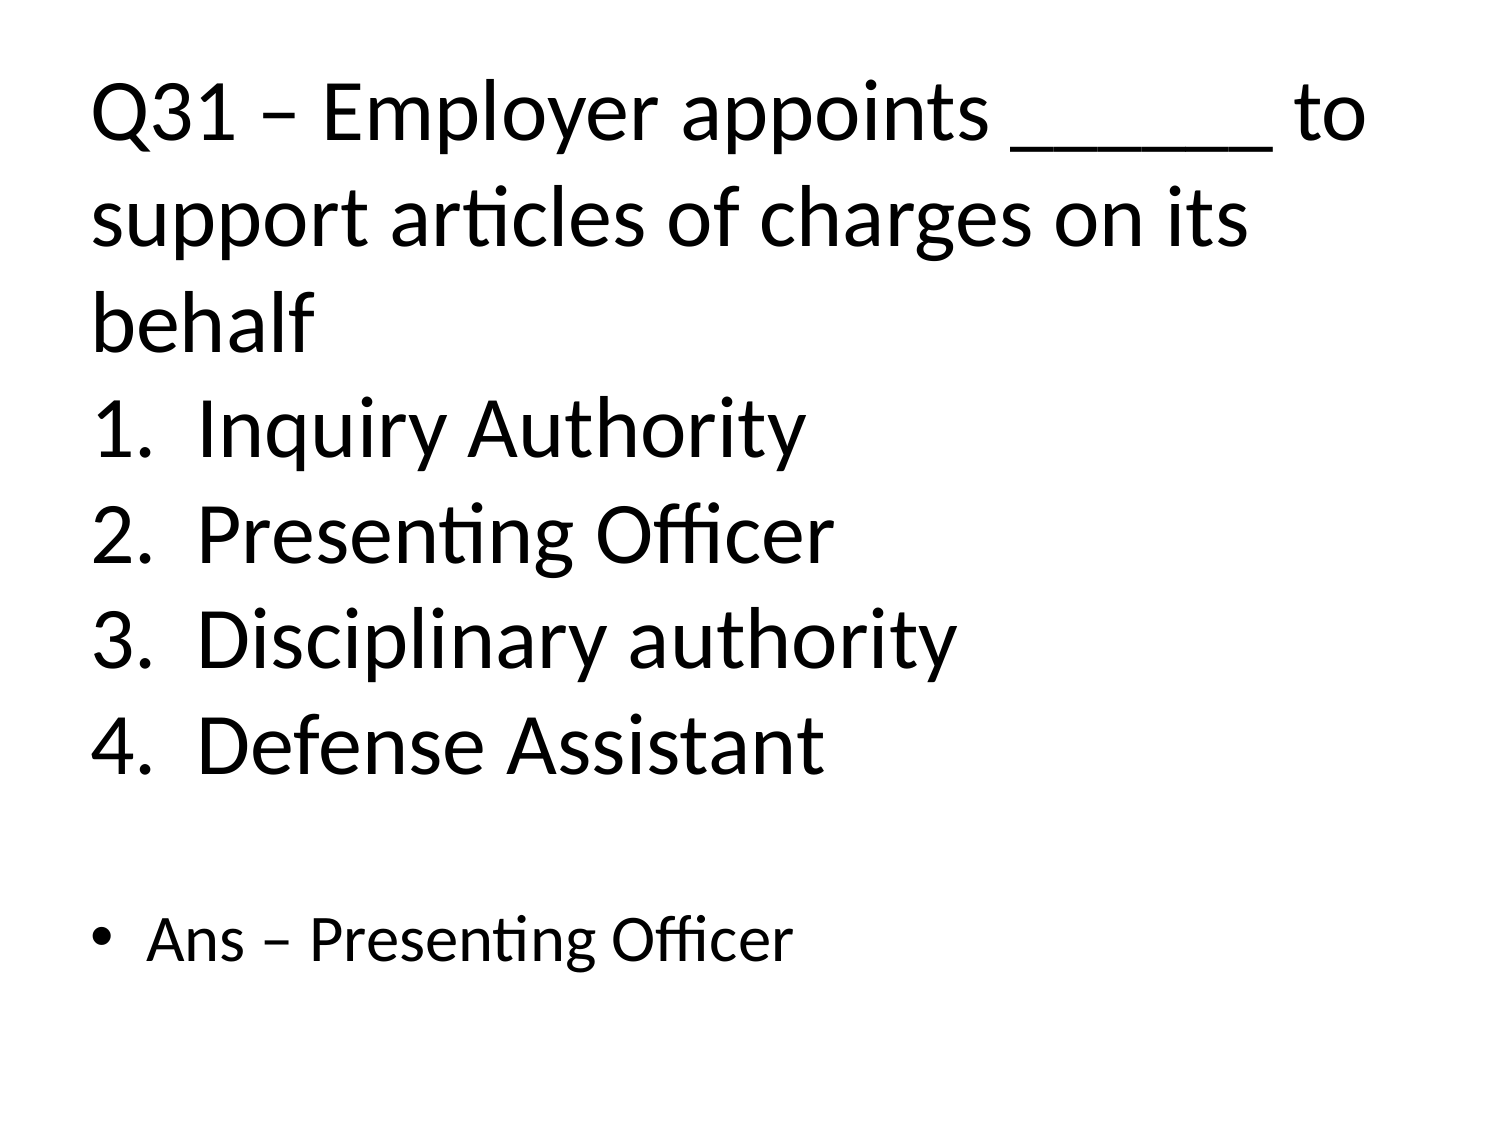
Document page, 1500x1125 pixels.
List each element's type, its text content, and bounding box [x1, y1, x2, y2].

title Q31 – Employer appoints ______ to support articles of charges on its behalf 1. Inquiry Authority 2. Presenting Officer 3. Disciplinary authority 4. Defense Assistant [75, 45, 1425, 800]
list Ans – Presenting Officer [75, 887, 1425, 1005]
